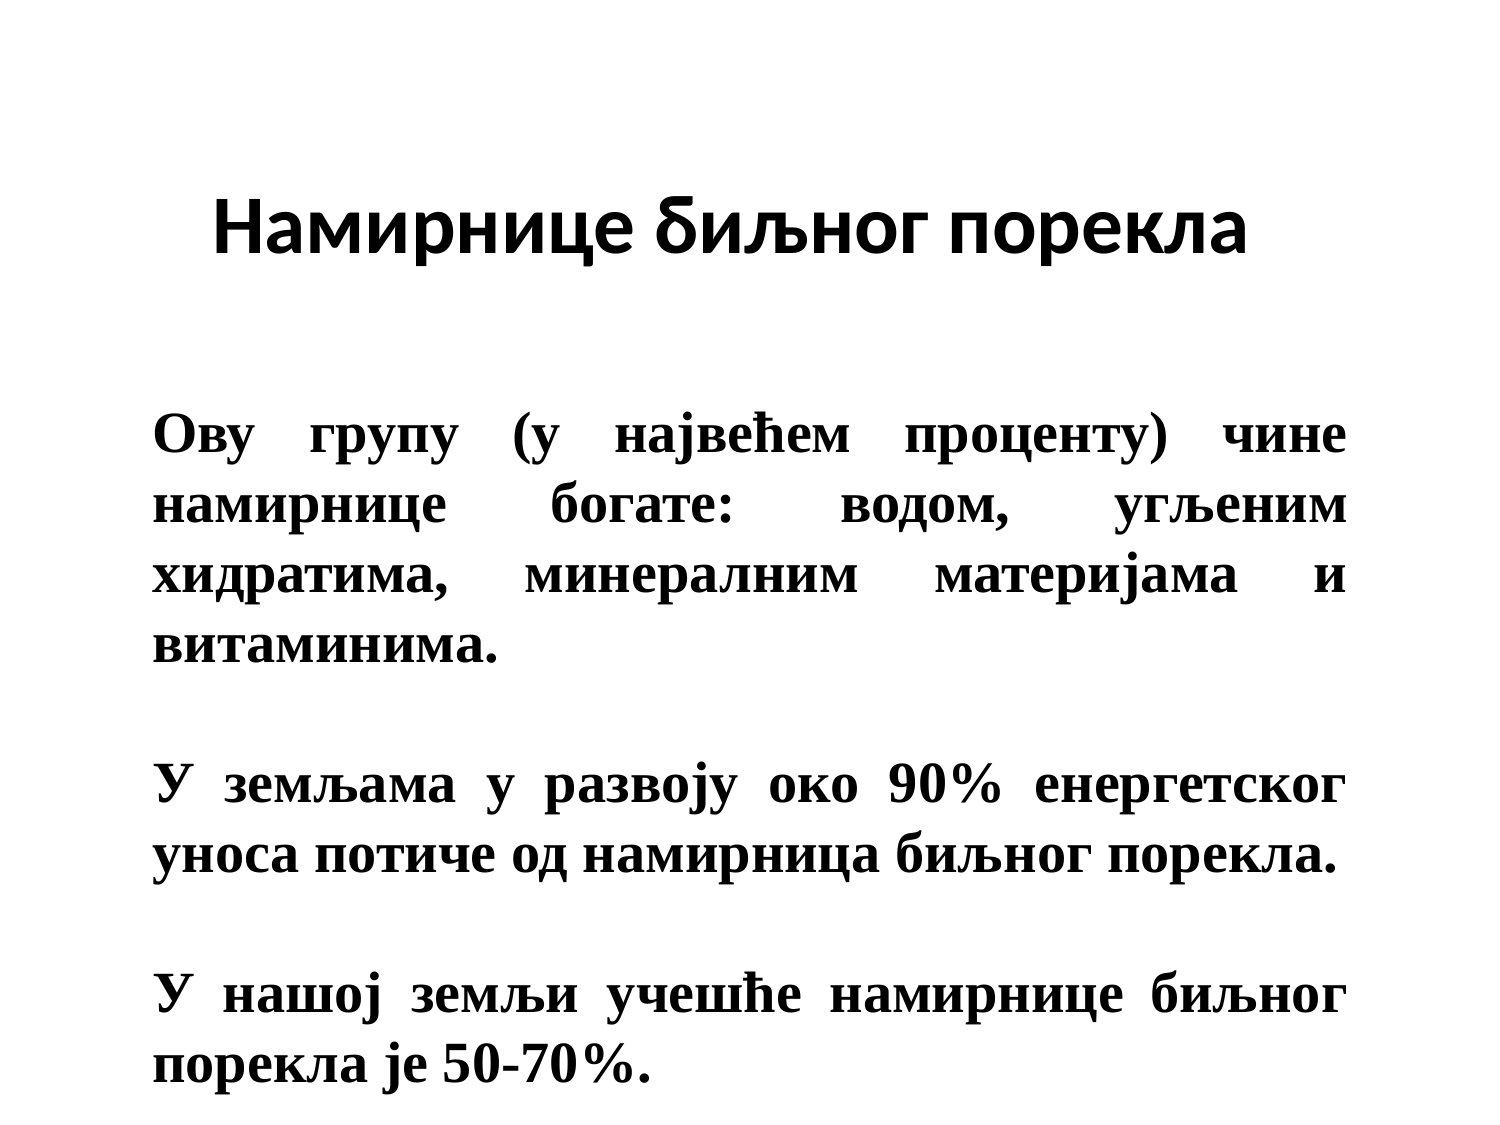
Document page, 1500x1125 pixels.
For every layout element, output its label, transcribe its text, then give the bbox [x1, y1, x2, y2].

text_box Намирнице биљног порекла [99, 162, 1363, 278]
text_box Ову групу (у највећем проценту) чине намирнице богате: водом, угљеним хидратима, минералним материјама и витаминима. У земљама у развоју око 90% енергетског уноса потиче од намирница биљног порекла. У нашој земљи учешће намирнице биљног порекла је 50-70%. [137, 387, 1363, 1102]
